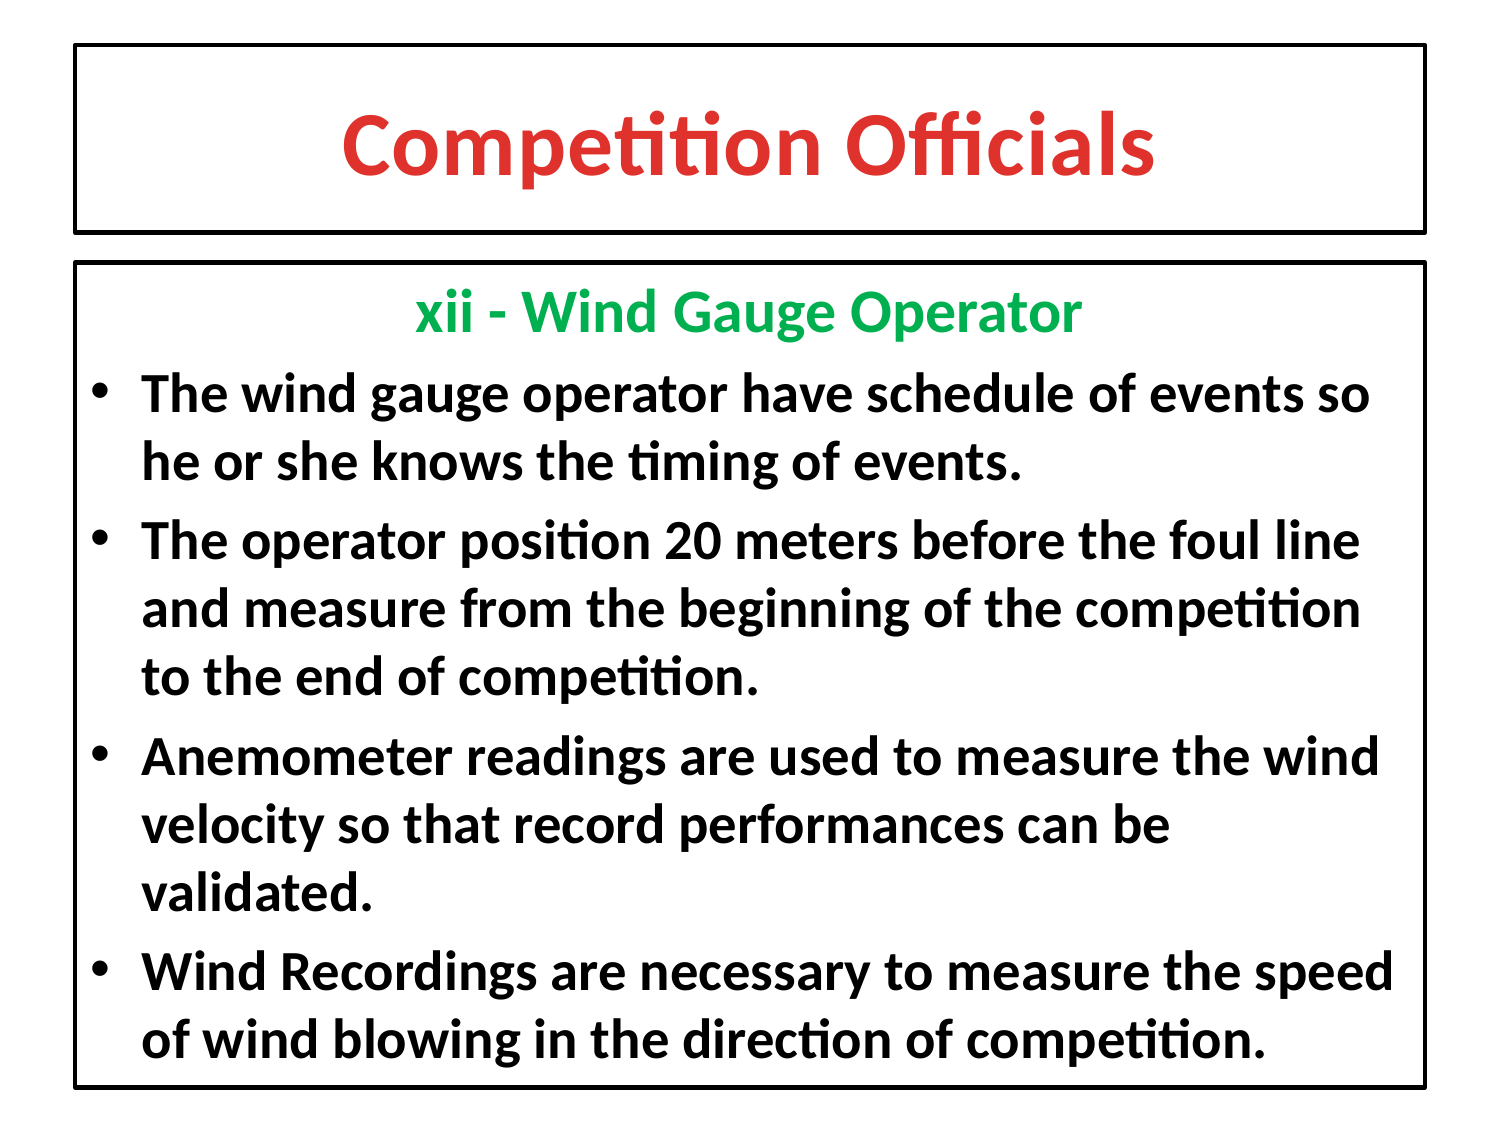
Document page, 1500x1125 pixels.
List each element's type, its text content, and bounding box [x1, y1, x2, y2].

title Competition Officials [73, 43, 1427, 235]
list xii - Wind Gauge Operator The wind gauge operator have schedule of events so he or she knows the timing of events. The operator position 20 meters before the foul line and measure from the beginning of the competition to the end of competition. Anemometer readings are used to measure the wind velocity so that record performances can be validated. Wind Recordings are necessary to measure the speed of wind blowing in the direction of competition. [73, 260, 1427, 1090]
